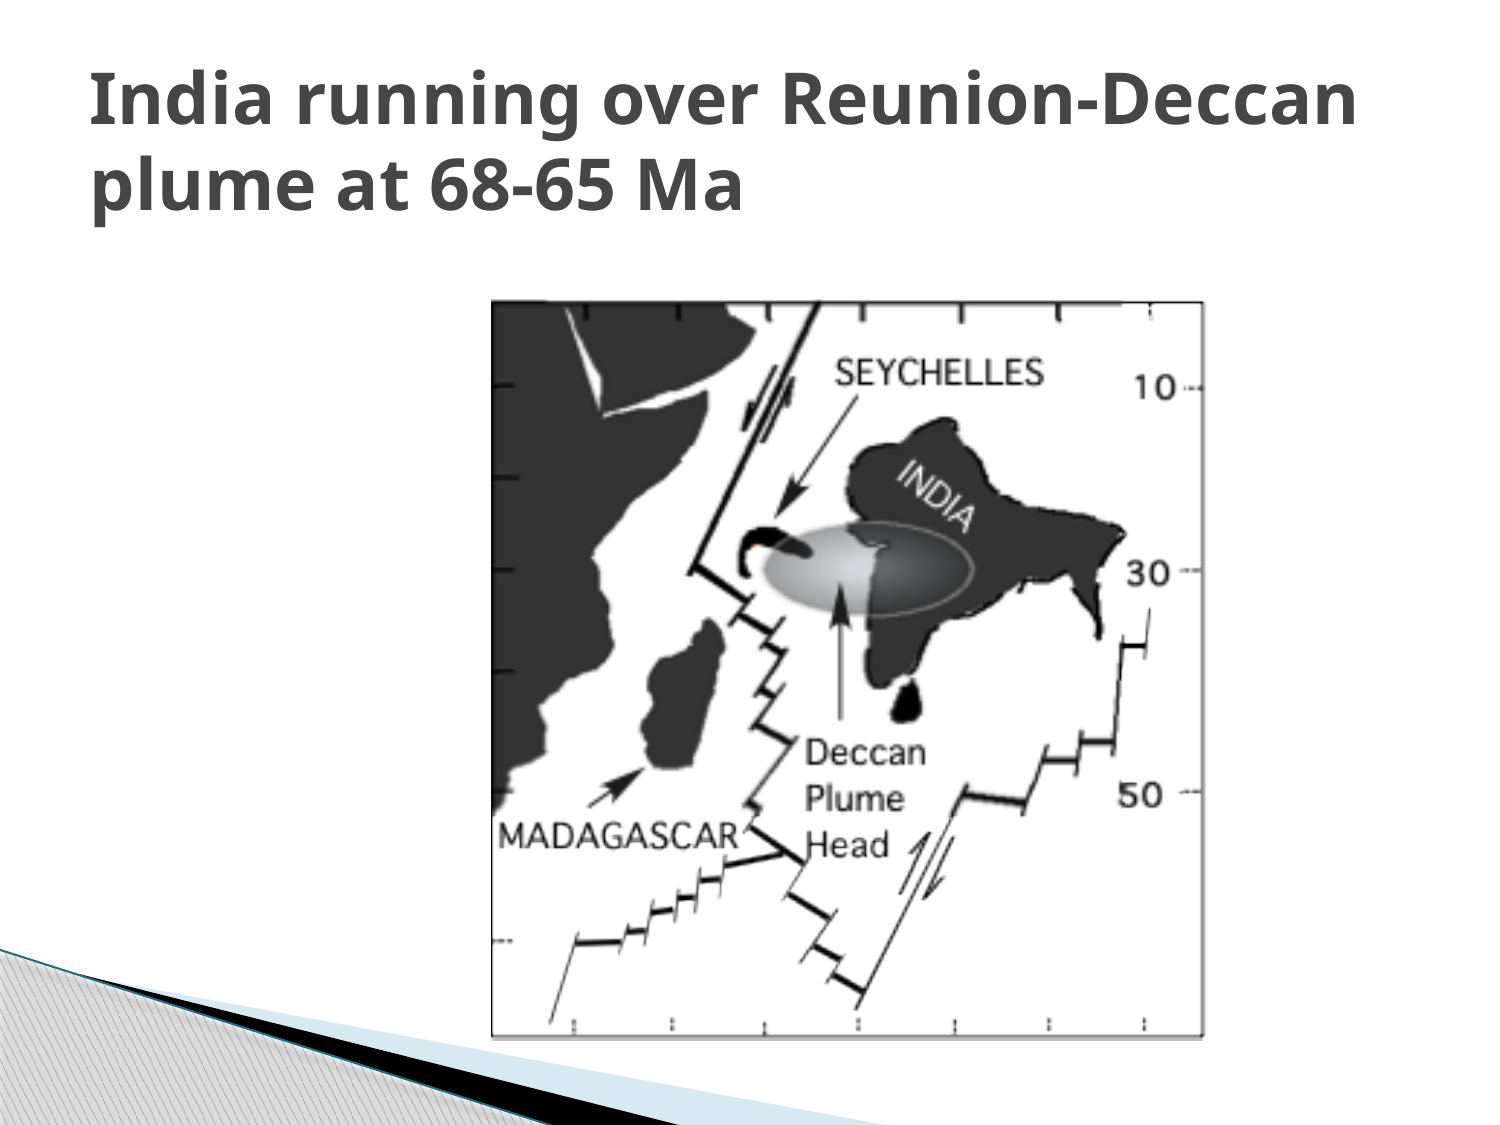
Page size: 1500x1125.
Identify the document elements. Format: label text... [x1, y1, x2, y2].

title India running over Reunion-Deccan plume at 68-65 Ma [75, 45, 1425, 233]
picture [491, 299, 1210, 1041]
